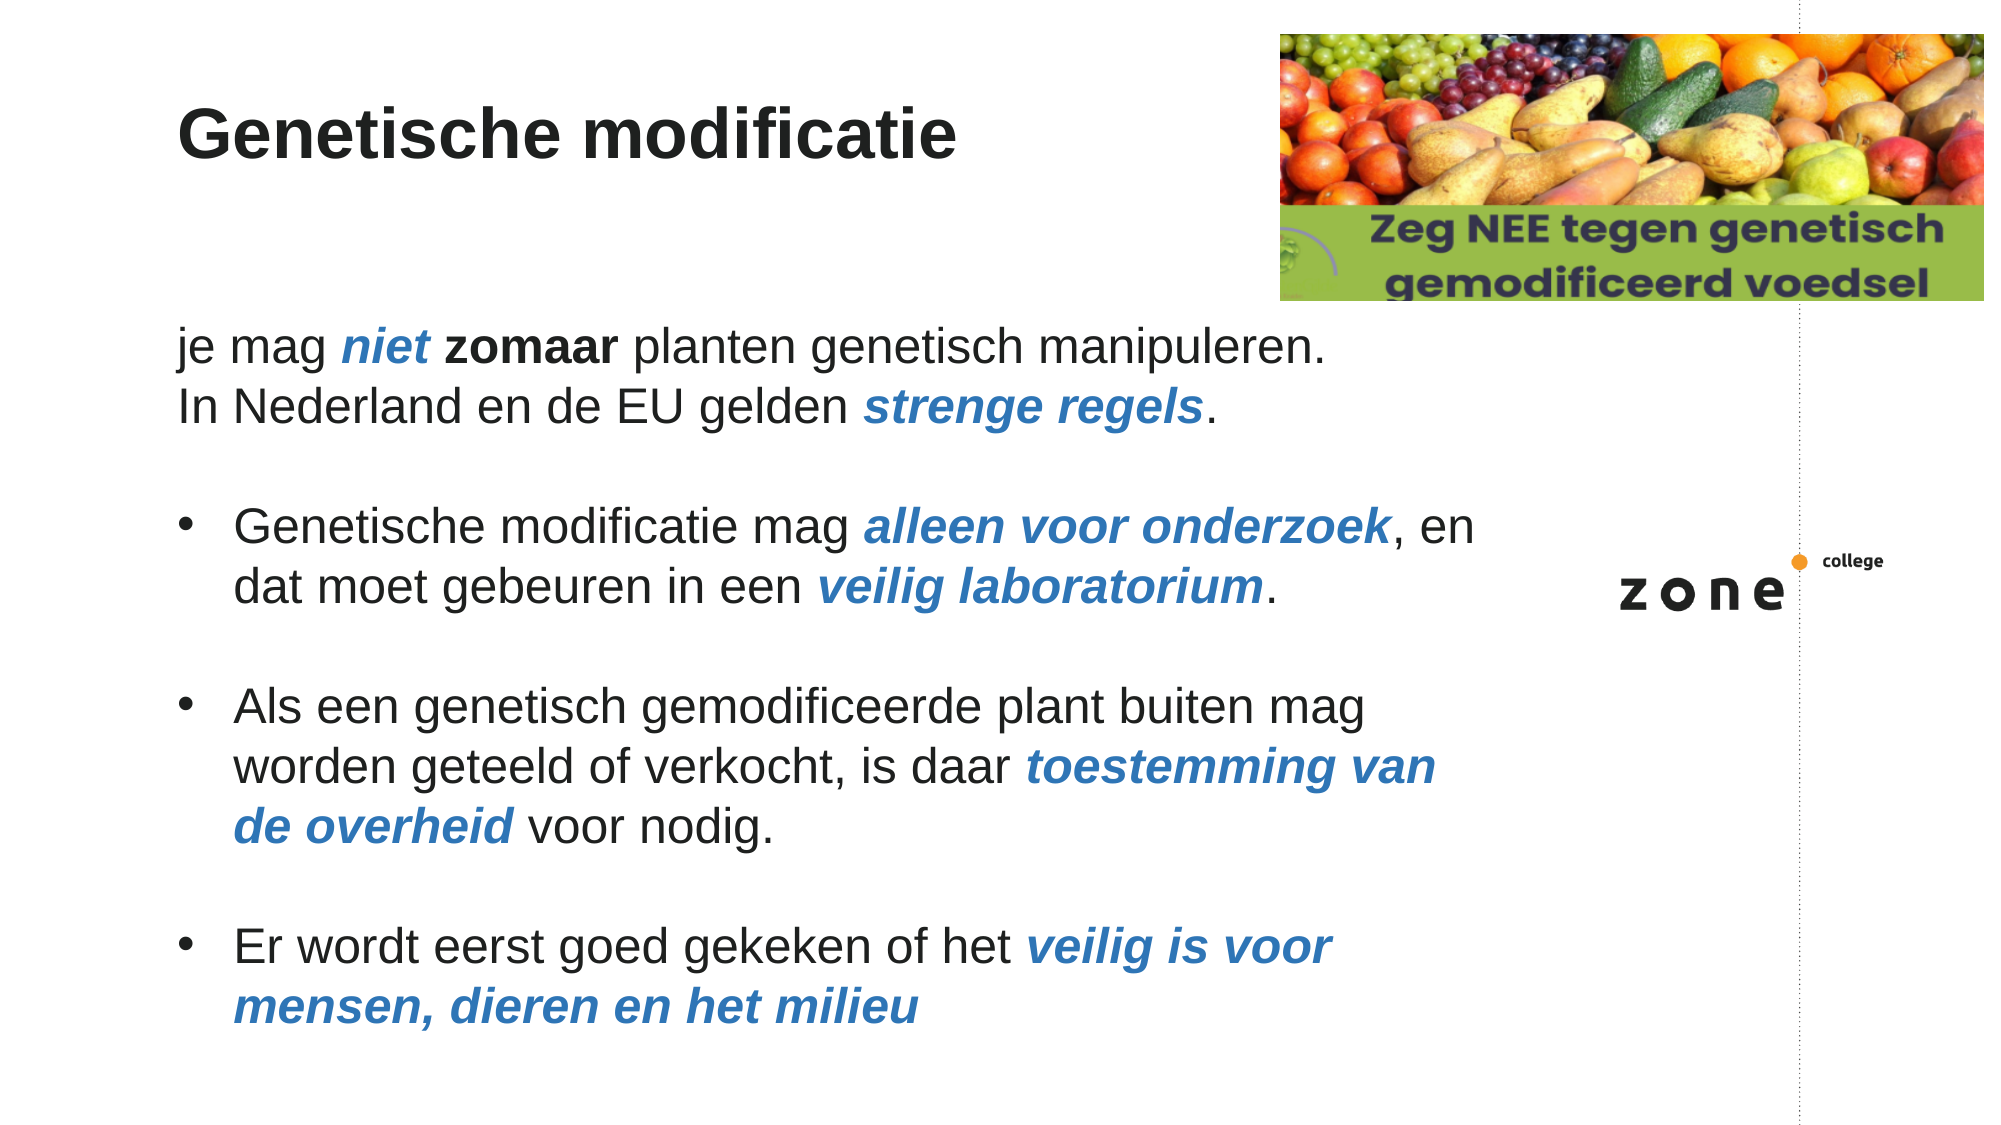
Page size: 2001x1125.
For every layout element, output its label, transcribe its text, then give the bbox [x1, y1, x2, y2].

list je mag niet zomaar planten genetisch manipuleren. In Nederland en de EU gelden strenge regels. Genetische modificatie mag alleen voor onderzoek, en dat moet gebeuren in een veilig laboratorium. Als een genetisch gemodificeerde plant buiten mag worden geteeld of verkocht, is daar toestemming van de overheid voor nodig. Er wordt eerst goed gekeken of het veilig is voor mensen, dieren en het milieu [177, 313, 1497, 1091]
picture [1280, 0, 2001, 1125]
title Genetische modificatie [177, 97, 1280, 261]
